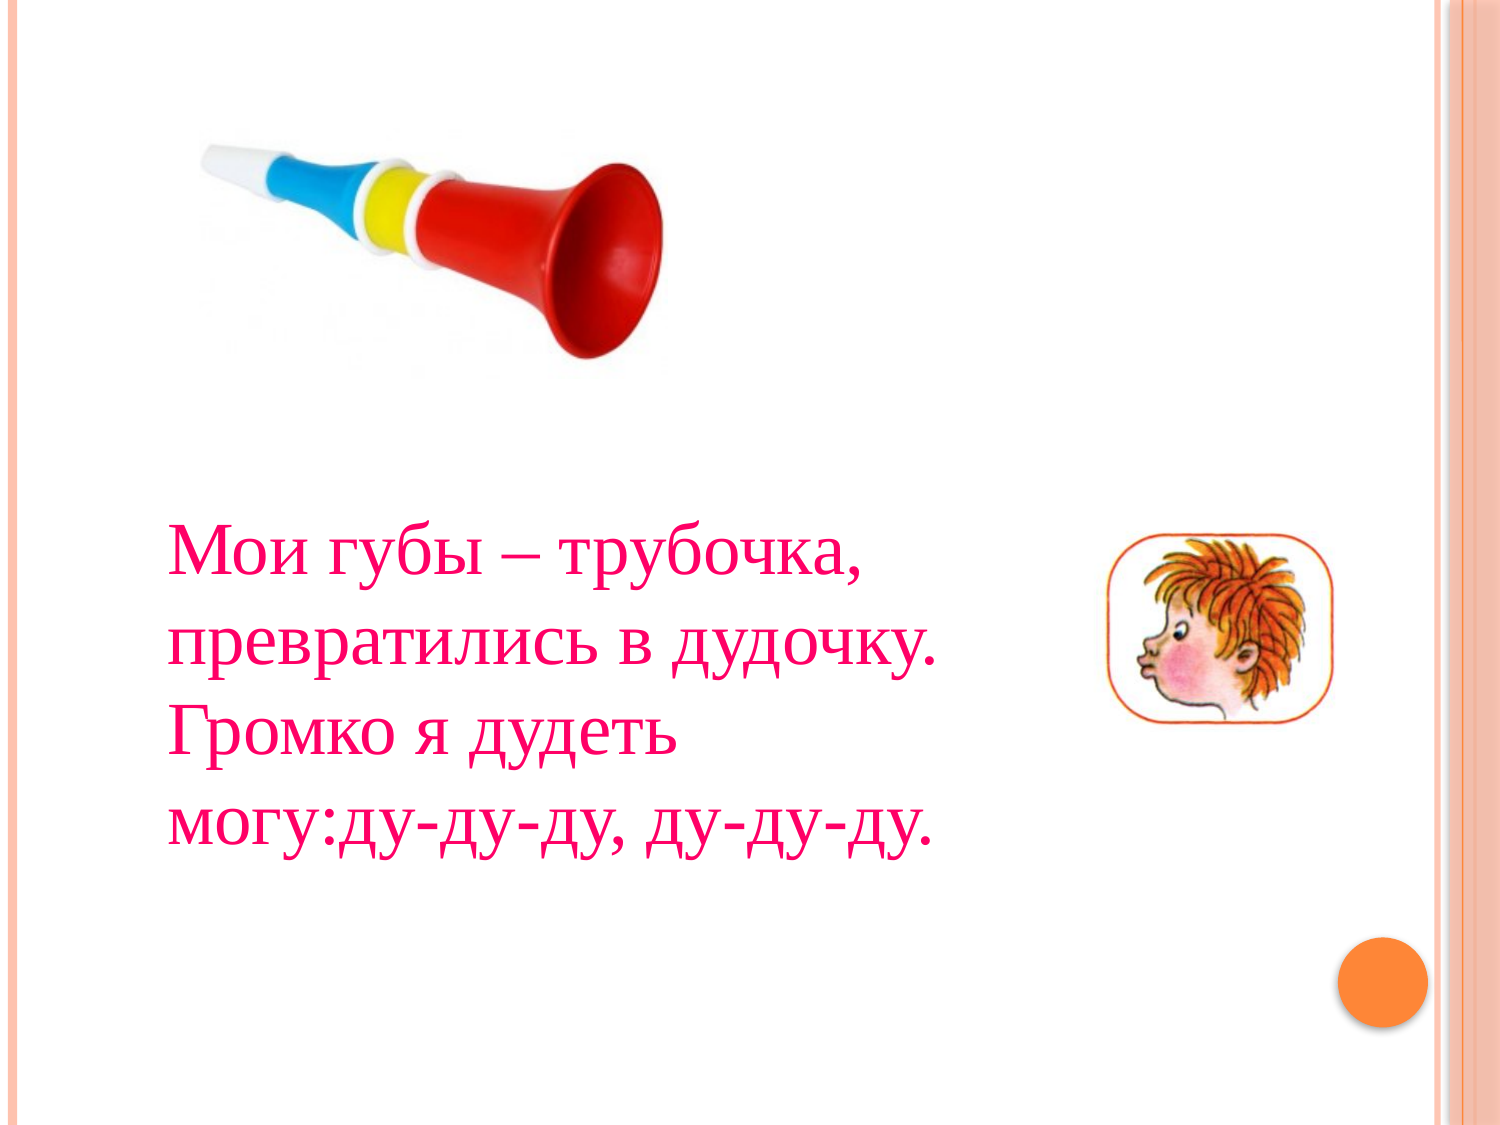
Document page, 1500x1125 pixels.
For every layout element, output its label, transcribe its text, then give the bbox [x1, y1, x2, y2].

picture [1077, 515, 1347, 734]
picture [198, 128, 669, 380]
text_box Мои губы – трубочка, превратились в дудочку. Громко я дудеть могу:ду-ду-ду, ду-ду-ду. [152, 492, 961, 867]
